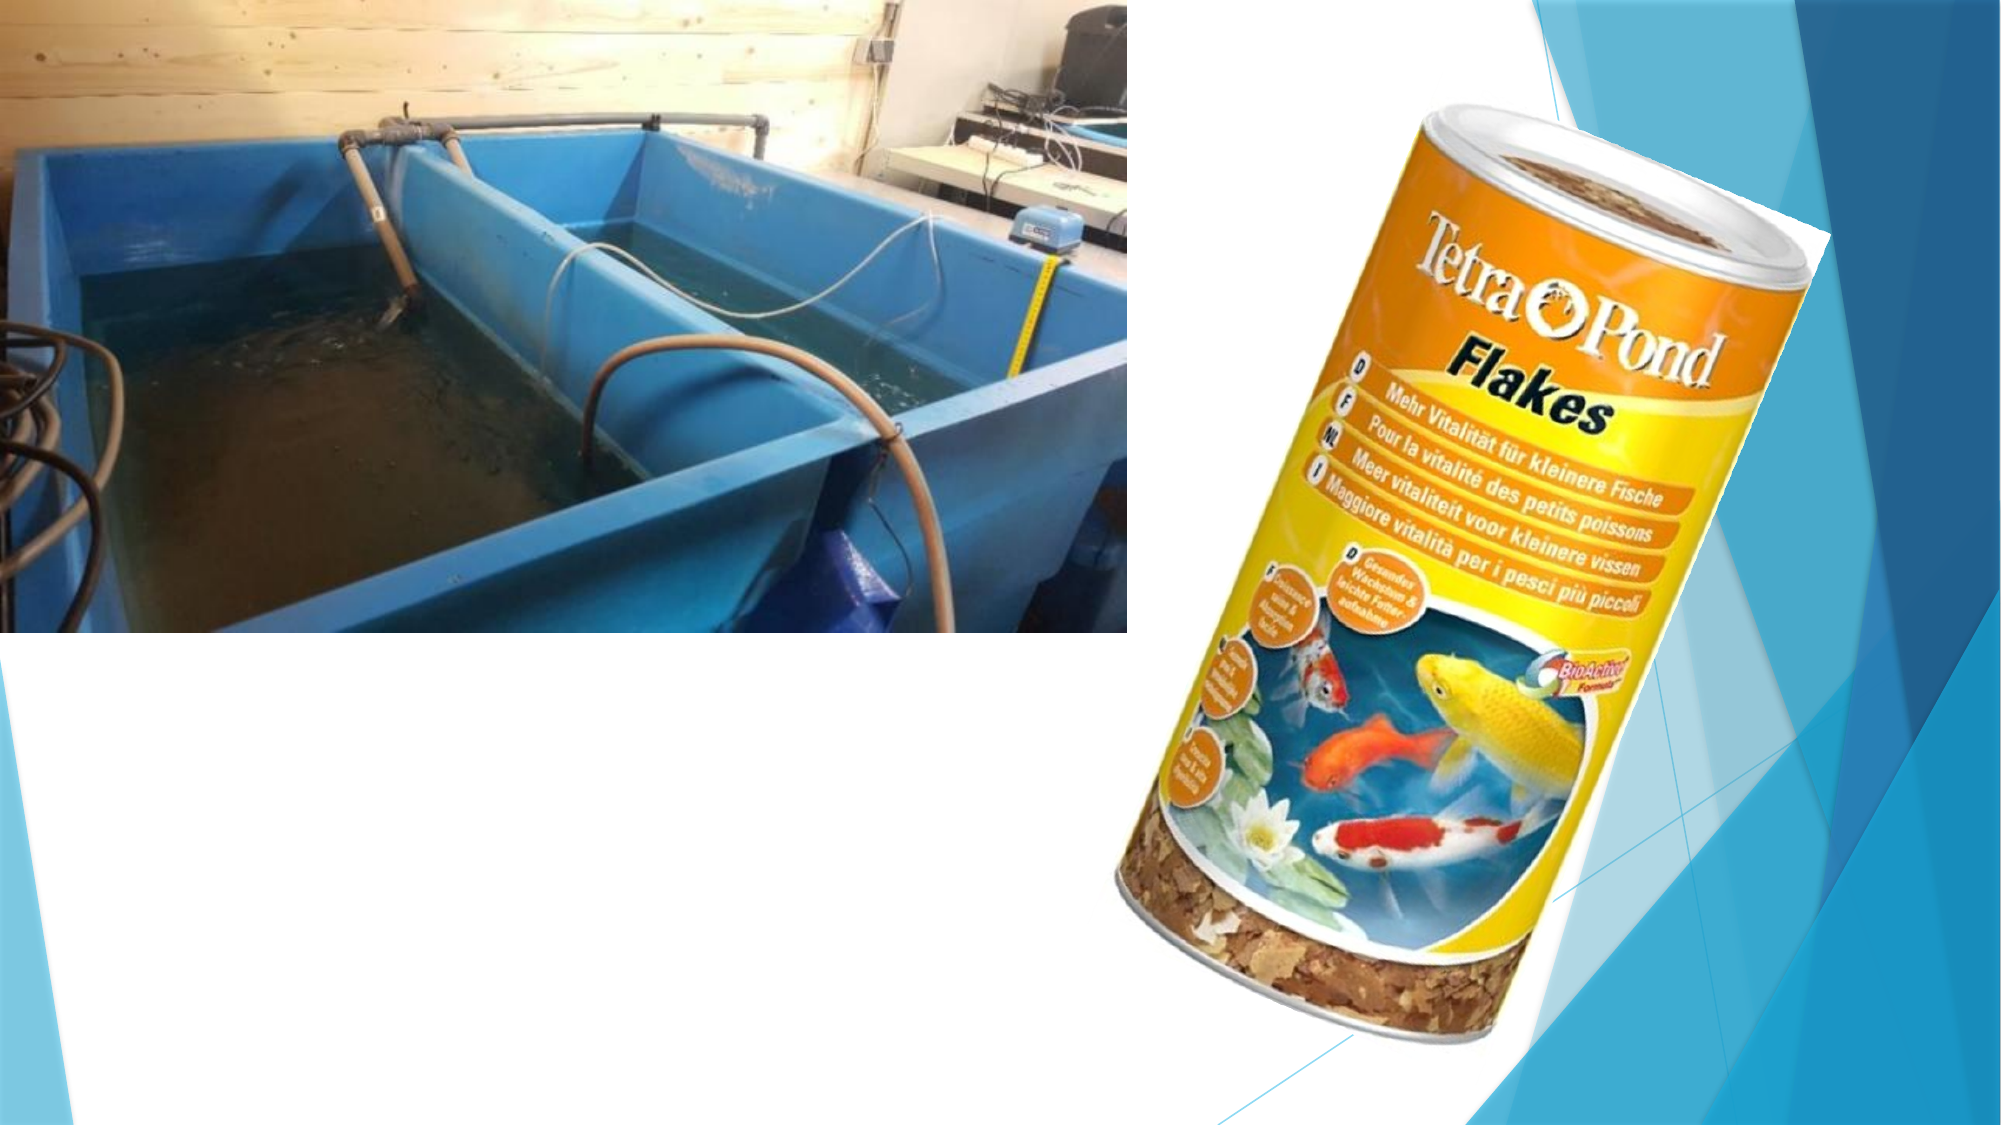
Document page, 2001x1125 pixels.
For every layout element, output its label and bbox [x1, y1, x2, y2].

picture [1088, 73, 1830, 1085]
list [0, 0, 1127, 634]
